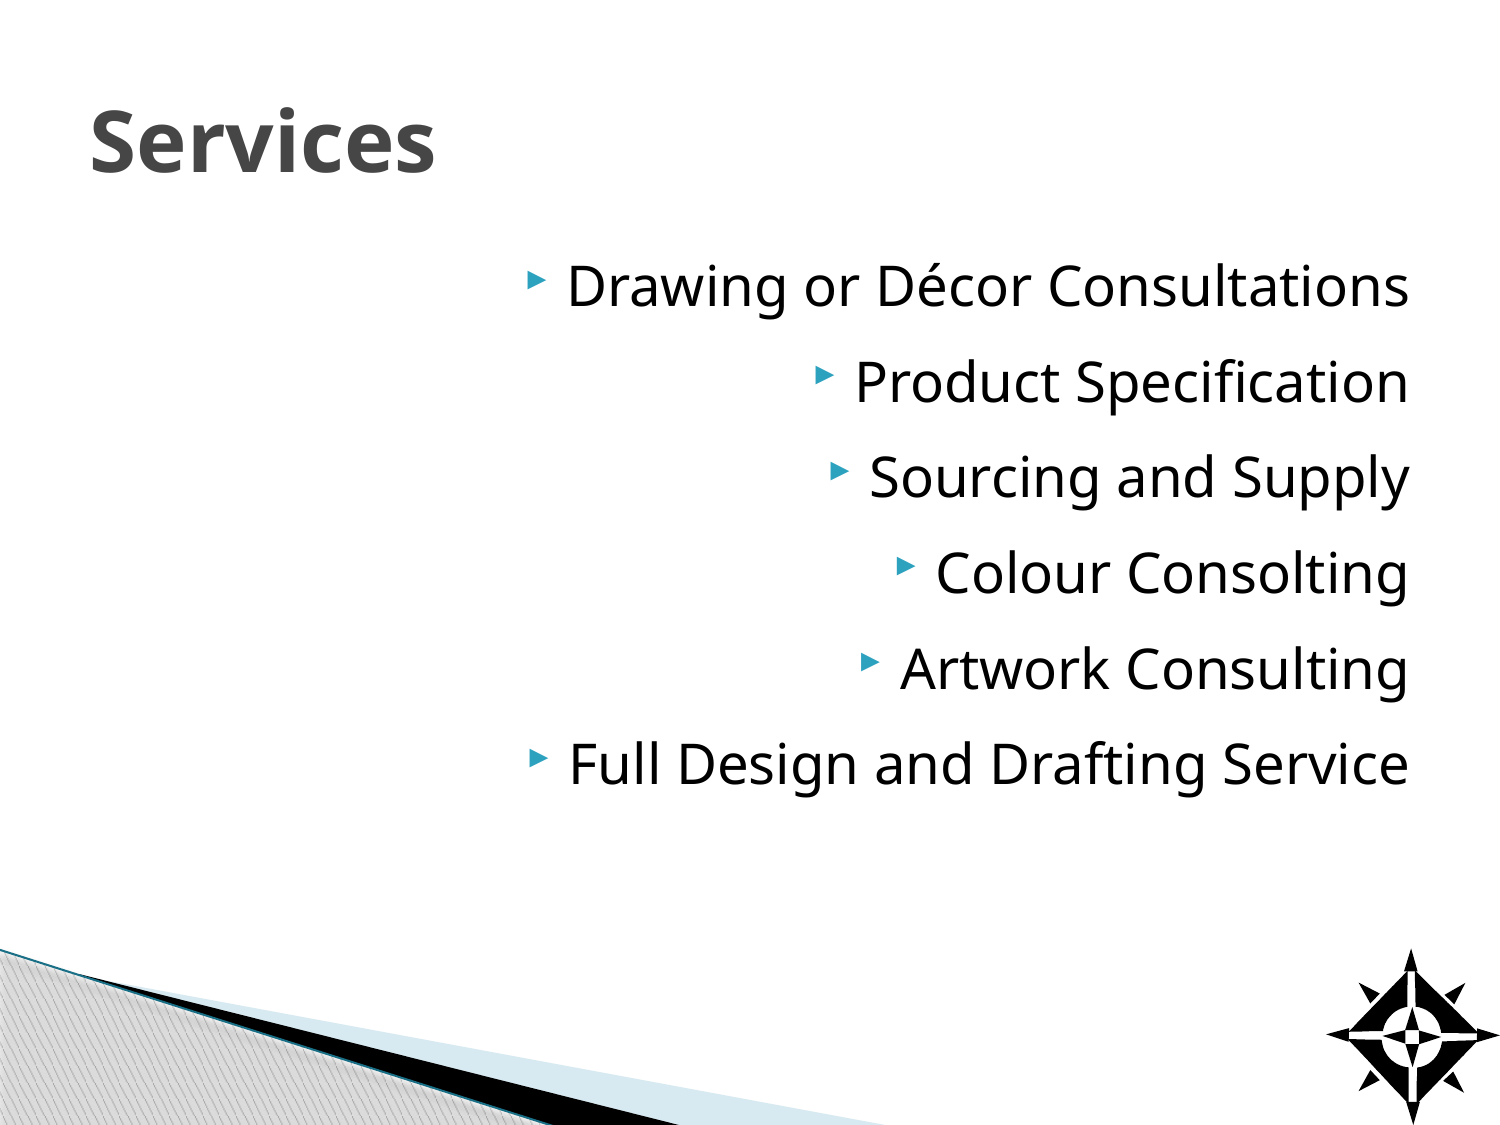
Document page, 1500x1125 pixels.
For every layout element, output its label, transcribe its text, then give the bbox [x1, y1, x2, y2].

title Services [75, 45, 1425, 233]
list Drawing or Décor Consultations Product Specification Sourcing and Supply Colour Consolting Artwork Consulting Full Design and Drafting Service [75, 243, 1425, 986]
